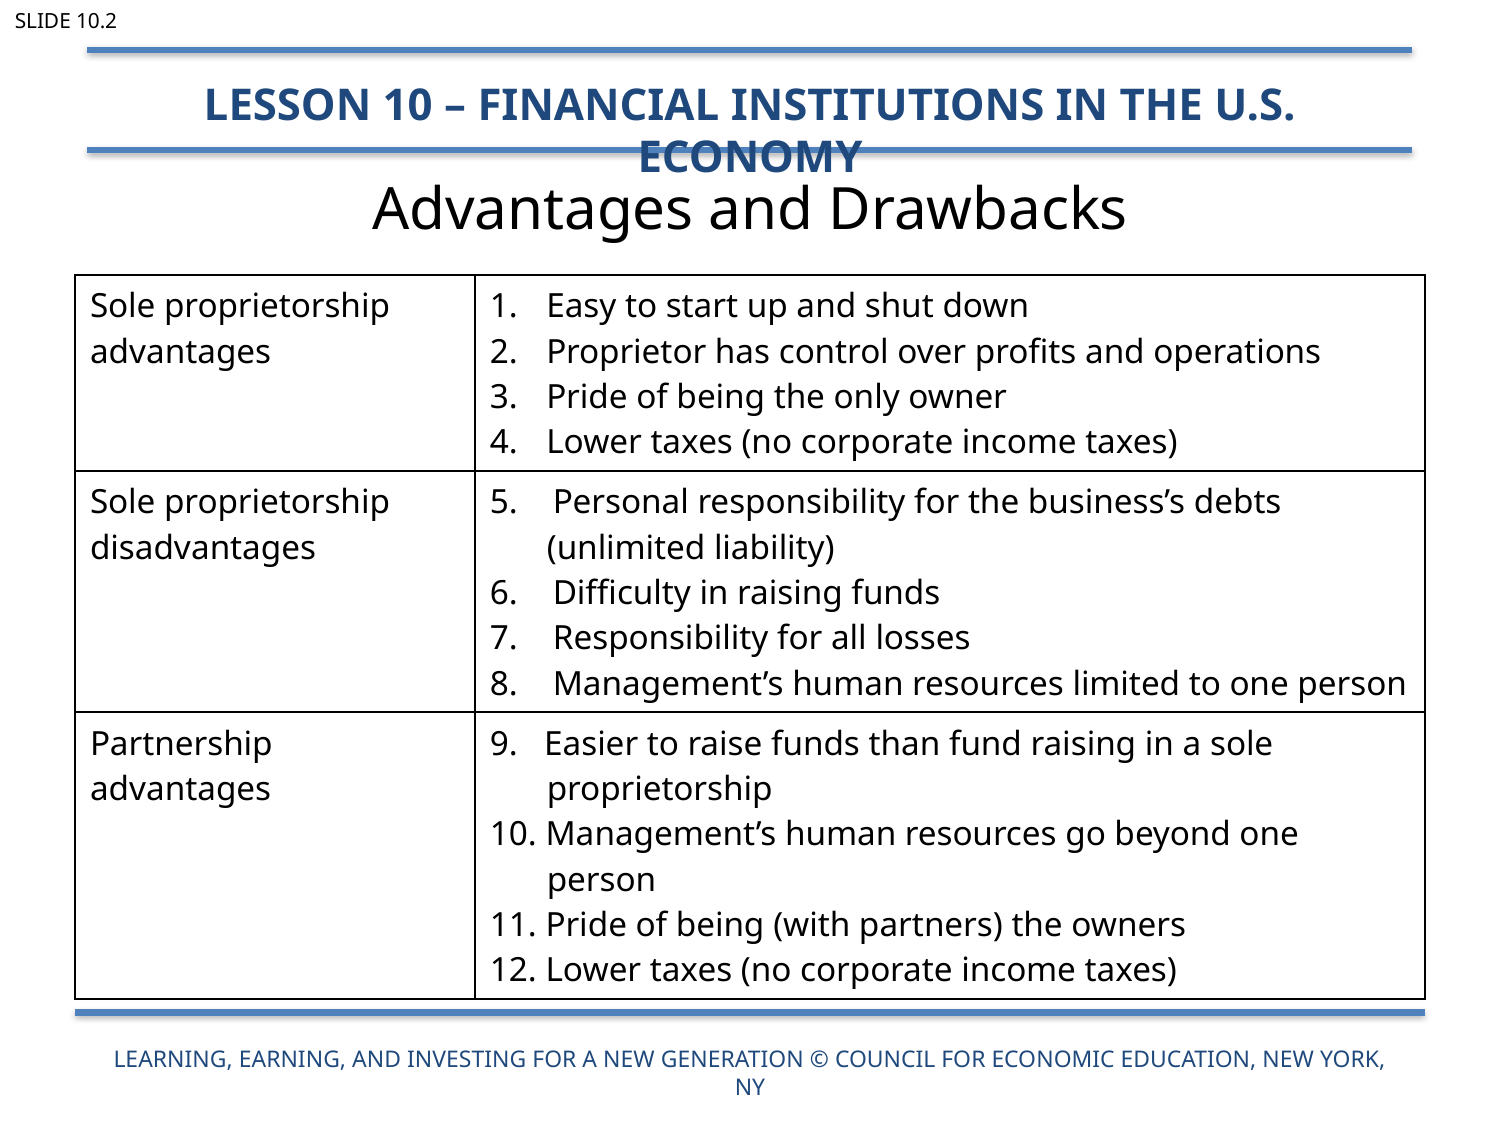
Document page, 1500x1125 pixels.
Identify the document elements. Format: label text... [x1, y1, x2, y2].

table_cell 5. Personal responsibility for the business’s debts (unlimited liability) 6. Difficulty in raising funds 7. Responsibility for all losses 8. Management’s human resources limited to one person [476, 472, 1424, 711]
text_box Lesson 10 – Financial Institutions in the U.S. Economy [87, 151, 1413, 189]
table_cell 9. Easier to raise funds than fund raising in a sole proprietorship 10. Management’s human resources go beyond one person 11. Pride of being (with partners) the owners 12. Lower taxes (no corporate income taxes) [476, 713, 1424, 998]
table_header Easy to start up and shut down Proprietor has control over profits and operations Pride of being the only owner Lower taxes (no corporate income taxes) [476, 276, 1424, 470]
table_cell Sole proprietorship disadvantages [76, 472, 474, 711]
text_box Slide 10.2 [0, 0, 213, 40]
table_cell Partnership advantages [76, 713, 474, 998]
table_header Sole proprietorship advantages [76, 276, 474, 470]
title Advantages and Drawbacks [75, 112, 1425, 274]
text_box Lesson 10 – Financial Institutions in the U.S. Economy [87, 69, 1413, 149]
